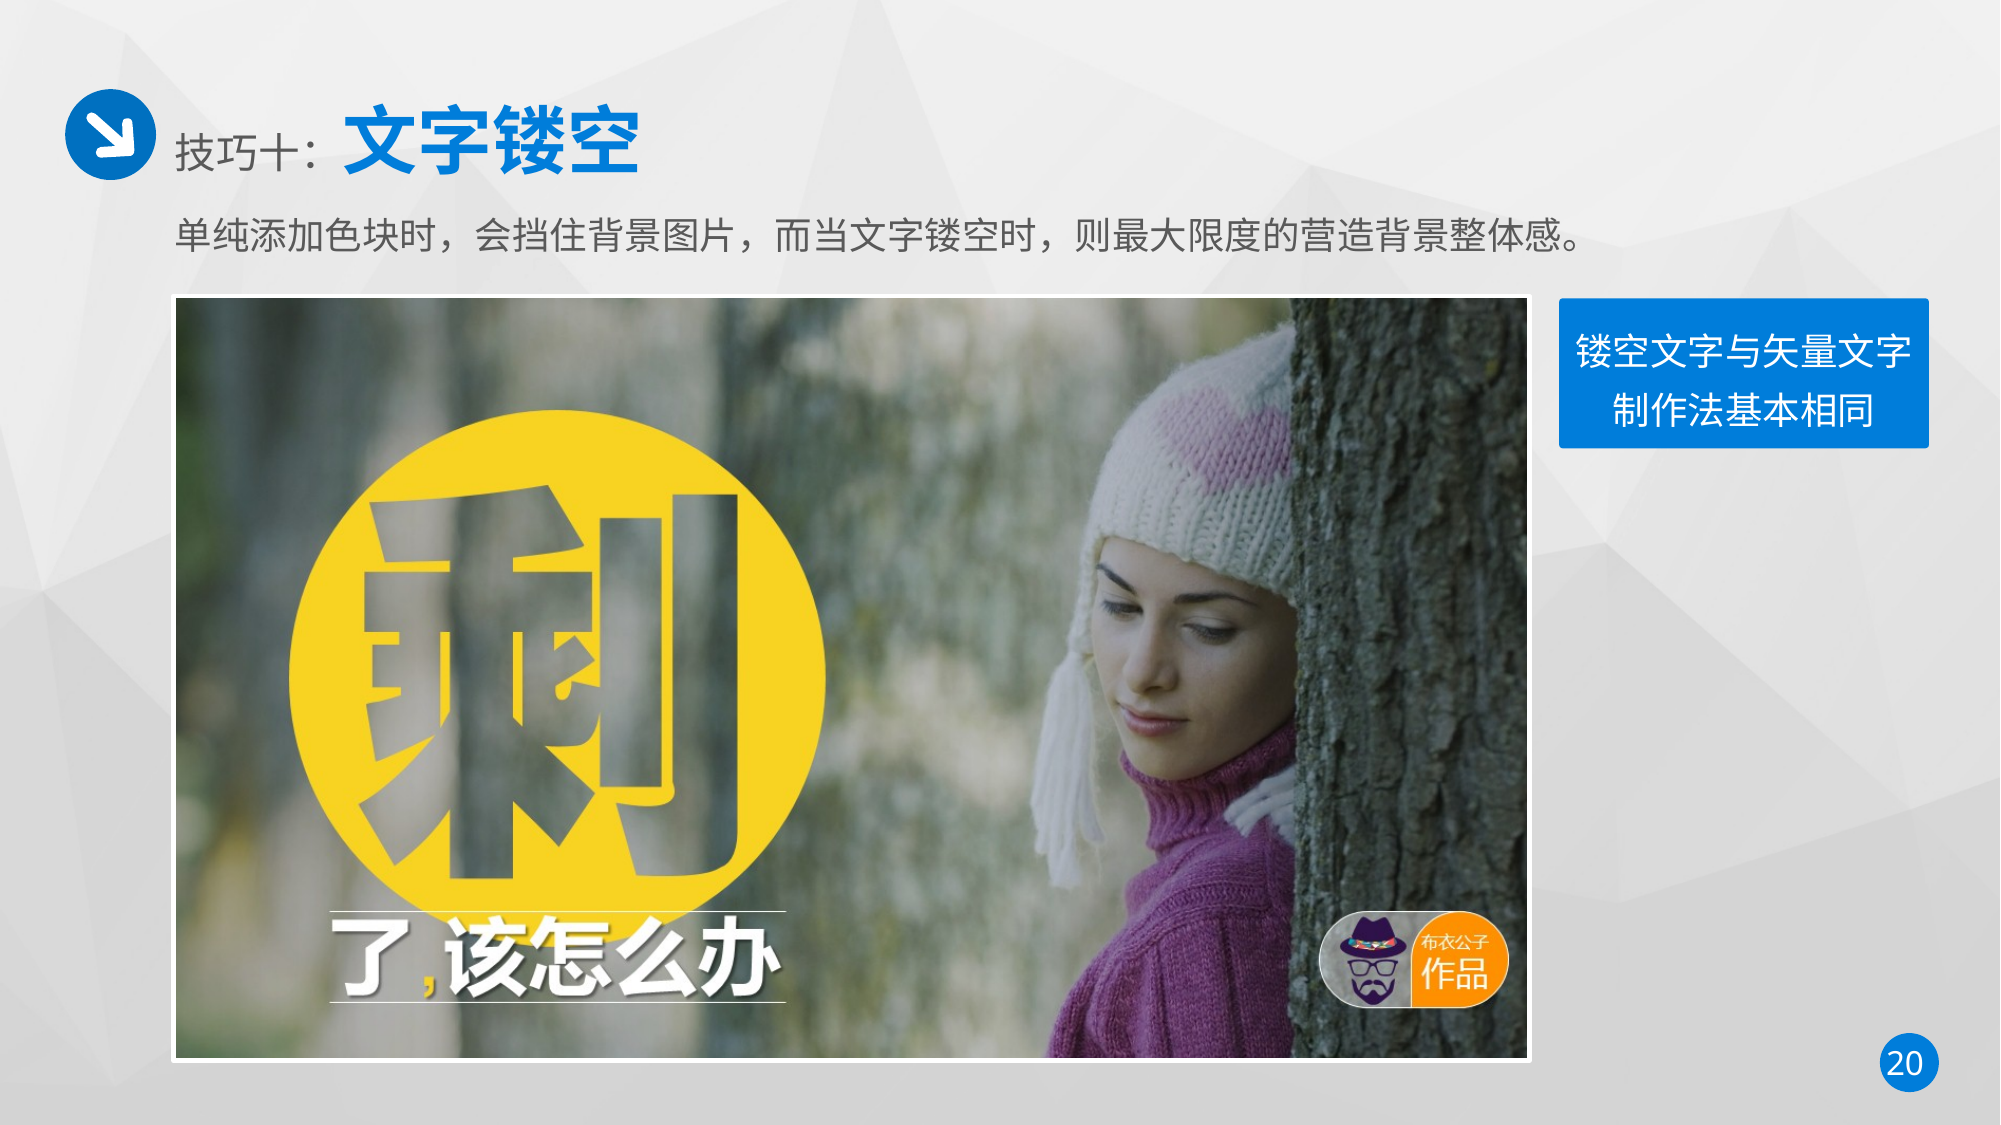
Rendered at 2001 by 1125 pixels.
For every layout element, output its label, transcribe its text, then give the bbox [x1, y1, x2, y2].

picture [0, 0, 2000, 1125]
text_box 单纯添加色块时，会挡住背景图片，而当文字镂空时，则最大限度的营造背景整体感。 [160, 192, 1948, 265]
text_box 镂空文字与矢量文字制作法基本相同 [1558, 297, 1930, 450]
text_box 技巧十：文字镂空 [160, 86, 1025, 191]
